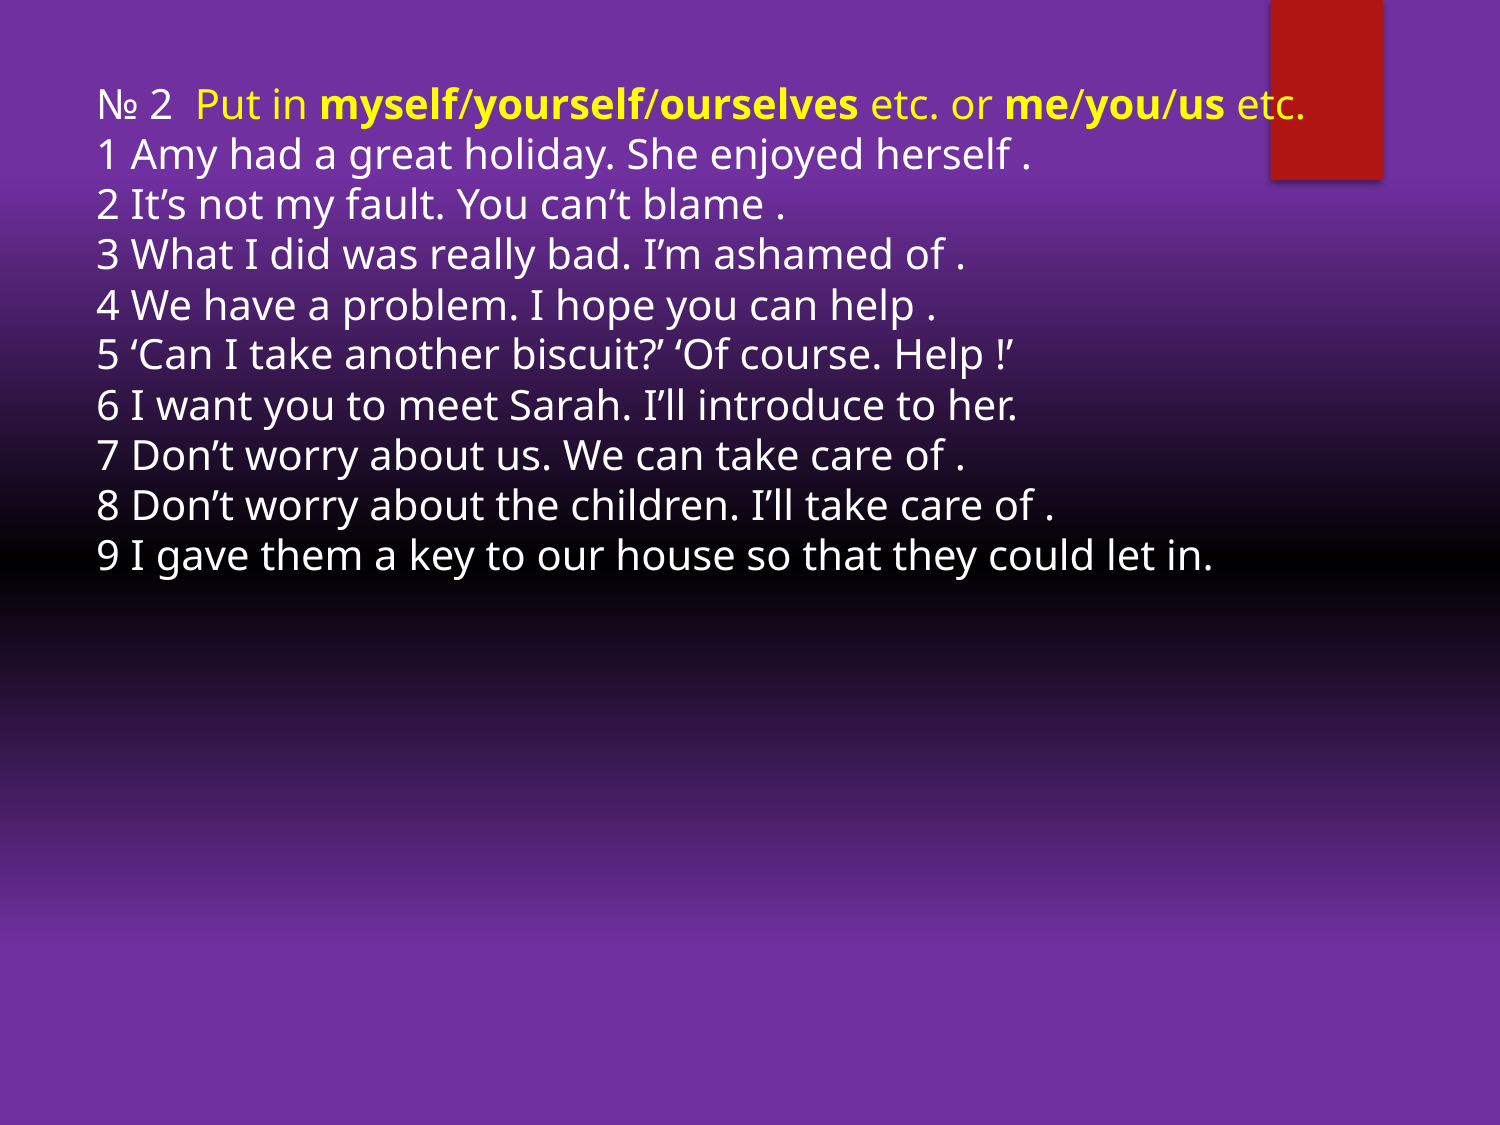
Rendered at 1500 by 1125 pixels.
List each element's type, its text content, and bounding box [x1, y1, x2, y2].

list № 2 Put in myself/yourself/ourselves etc. or me/you/us etc. 1 Amy had a great holiday. She enjoyed herself . 2 It’s not my fault. You can’t blame . 3 What I did was really bad. I’m ashamed of . 4 We have a problem. I hope you can help . 5 ‘Can I take another biscuit?’ ‘Of course. Help !’ 6 I want you to meet Sarah. I’ll introduce to her. 7 Don’t worry about us. We can take care of . 8 Don’t worry about the children. I’ll take care of . 9 I gave them a key to our house so that they could let in. [75, 70, 1418, 1067]
